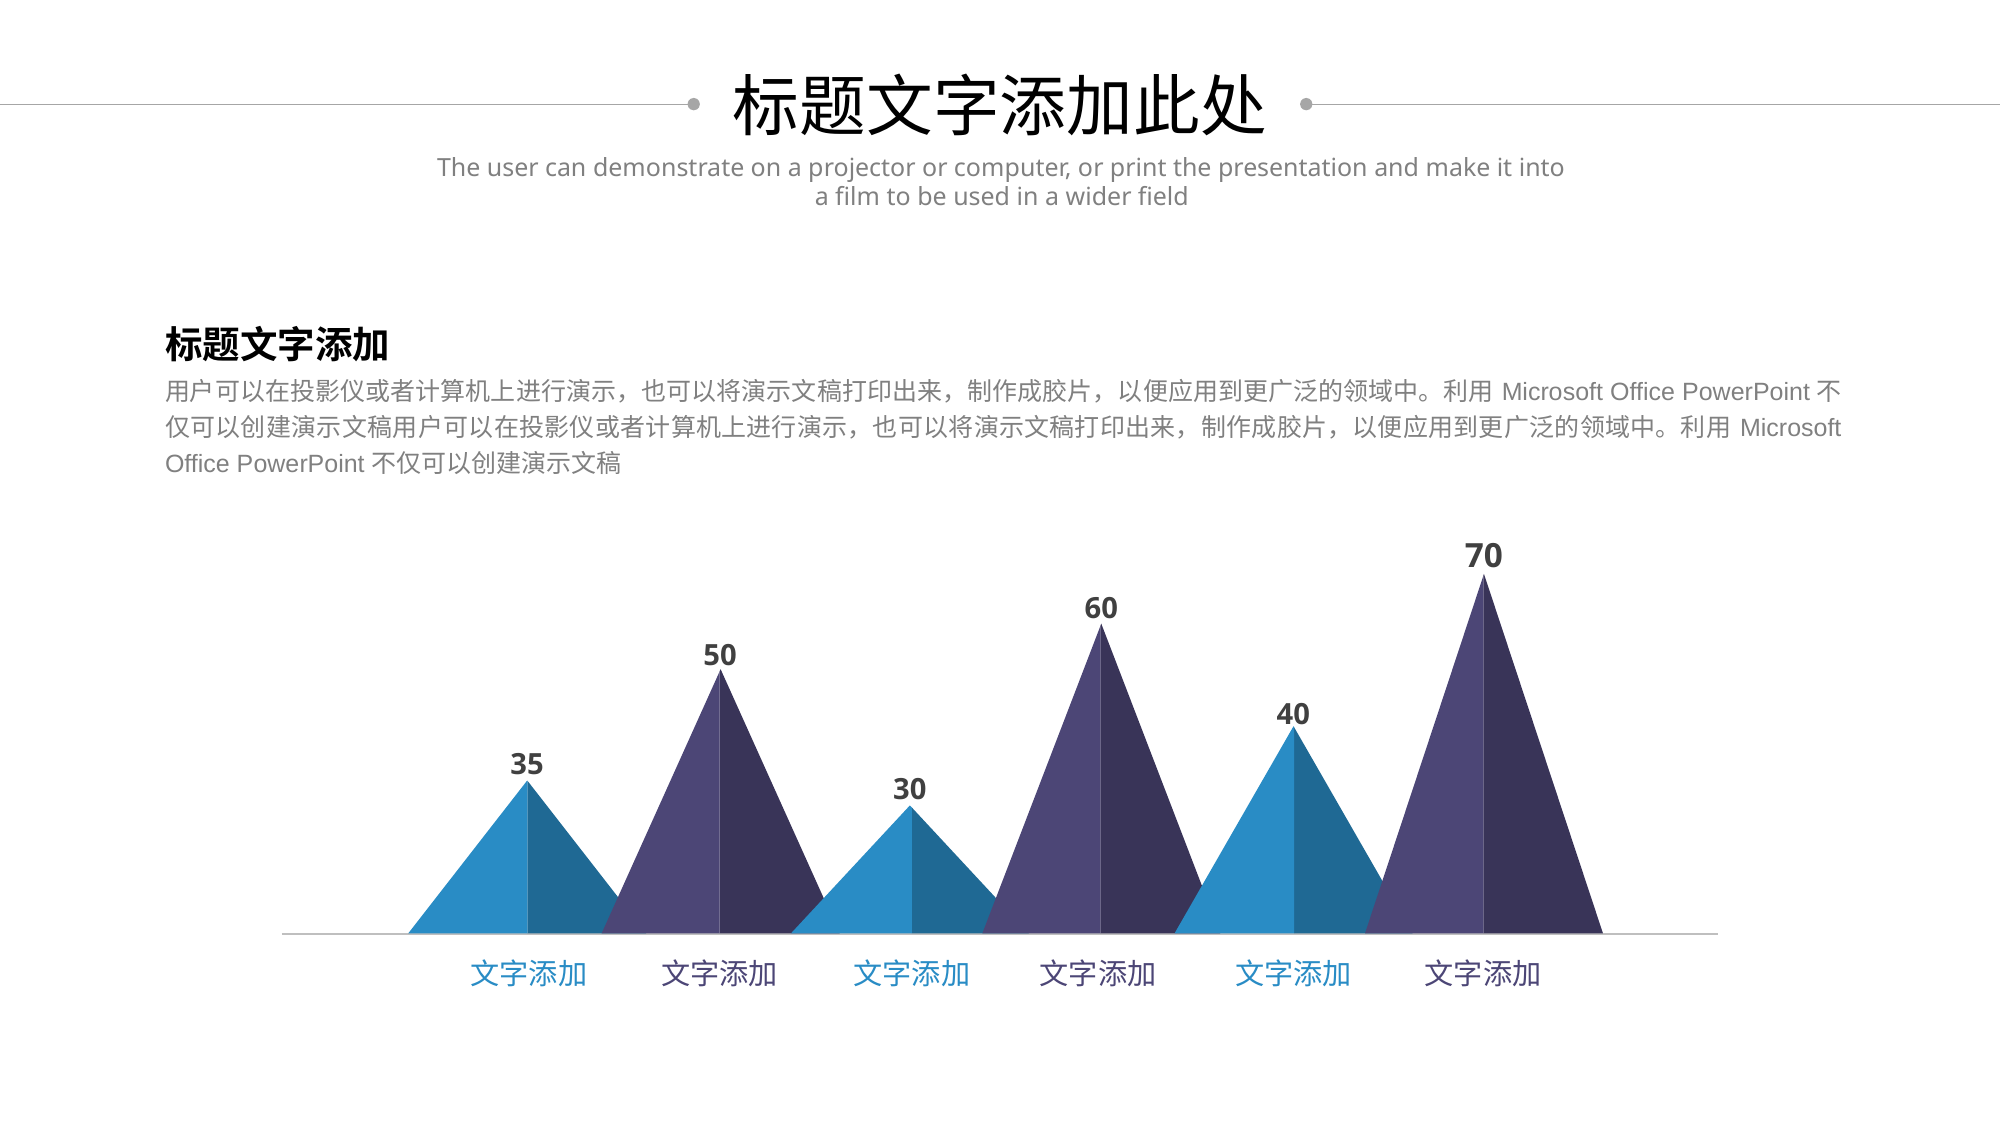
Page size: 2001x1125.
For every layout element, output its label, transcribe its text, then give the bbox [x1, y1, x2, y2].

text_box [529, 781, 617, 934]
text_box 70 [1467, 534, 1501, 566]
text_box [719, 666, 824, 934]
text_box 文字添加 [1379, 940, 1588, 998]
text_box [788, 803, 913, 934]
text_box 文字添加 [994, 940, 1189, 998]
text_box The user can demonstrate on a projector or computer, or print the presentation and make it into a film to be used in a wider field [412, 143, 1592, 219]
text_box [1482, 570, 1605, 934]
text_box 文字添加 [424, 940, 615, 998]
text_box [1172, 724, 1296, 934]
text_box 文字添加 [615, 940, 807, 998]
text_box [150, 304, 1857, 487]
text_box 30 [895, 770, 924, 798]
text_box [1363, 575, 1485, 934]
text_box [1099, 620, 1202, 934]
text_box [406, 778, 529, 934]
text_box 文字添加 [1189, 940, 1379, 998]
text_box 50 [706, 635, 735, 664]
text_box [600, 670, 721, 934]
text_box 35 [513, 745, 542, 774]
text_box 文字添加 [807, 940, 994, 998]
text_box [913, 807, 995, 934]
text_box 标题文字添加此处 [718, 56, 1282, 143]
text_box 40 [1279, 695, 1308, 723]
text_box [980, 625, 1102, 934]
text_box [1296, 728, 1382, 934]
text_box 60 [1087, 589, 1116, 617]
